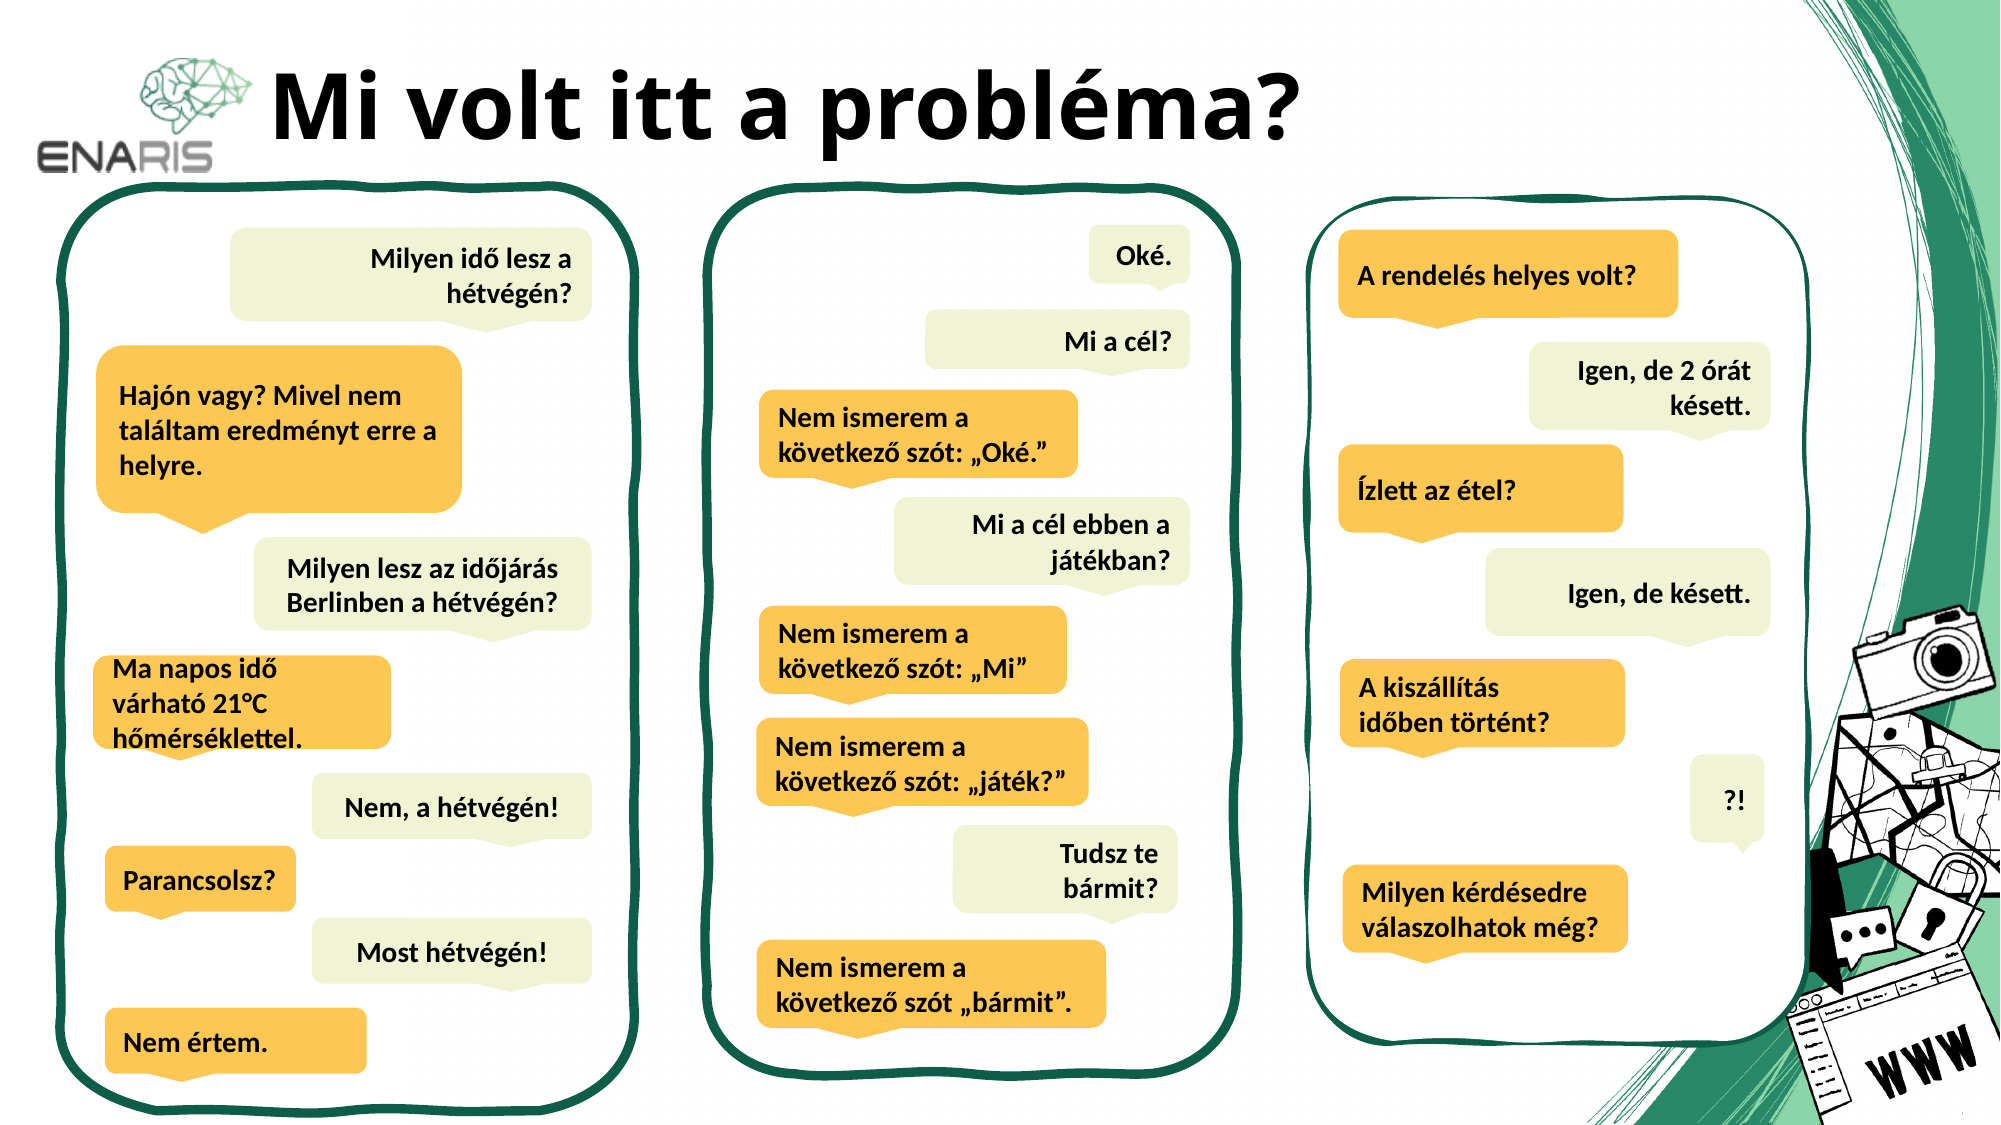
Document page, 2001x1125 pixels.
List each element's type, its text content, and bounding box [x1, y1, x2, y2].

text_box Milyen kérdésedre válaszolhatok még? [1341, 863, 1630, 965]
text_box [703, 185, 1240, 1078]
text_box [1306, 197, 1808, 1045]
text_box Parancsolsz? [104, 844, 297, 921]
text_box [58, 183, 638, 1115]
picture [408, 0, 2000, 1125]
text_box Hajón vagy? Mivel nem találtam eredményt erre a helyre. [95, 344, 464, 536]
text_box Ma napos idő várható 21°C hőmérséklettel. [92, 654, 393, 762]
text_box Igen, de késett. [1484, 546, 1772, 649]
text_box ?! [1689, 752, 1766, 856]
text_box A rendelés helyes volt? [1337, 228, 1680, 330]
text_box Igen, de 2 órát késett. [1528, 341, 1772, 443]
text_box Nem, a hétvégén! [311, 771, 593, 849]
text_box Milyen idő lesz a hétvégén? [229, 226, 593, 334]
title Mi volt itt a probléma? [253, 39, 1862, 181]
text_box Ízlett az étel? [1337, 443, 1625, 545]
text_box A kiszállítás időben történt? [1338, 658, 1627, 760]
text_box Most hétvégén! [311, 916, 593, 994]
picture [37, 58, 253, 173]
text_box Milyen lesz az időjárás Berlinben a hétvégén? [252, 536, 593, 644]
text_box Nem értem. [104, 1006, 368, 1084]
